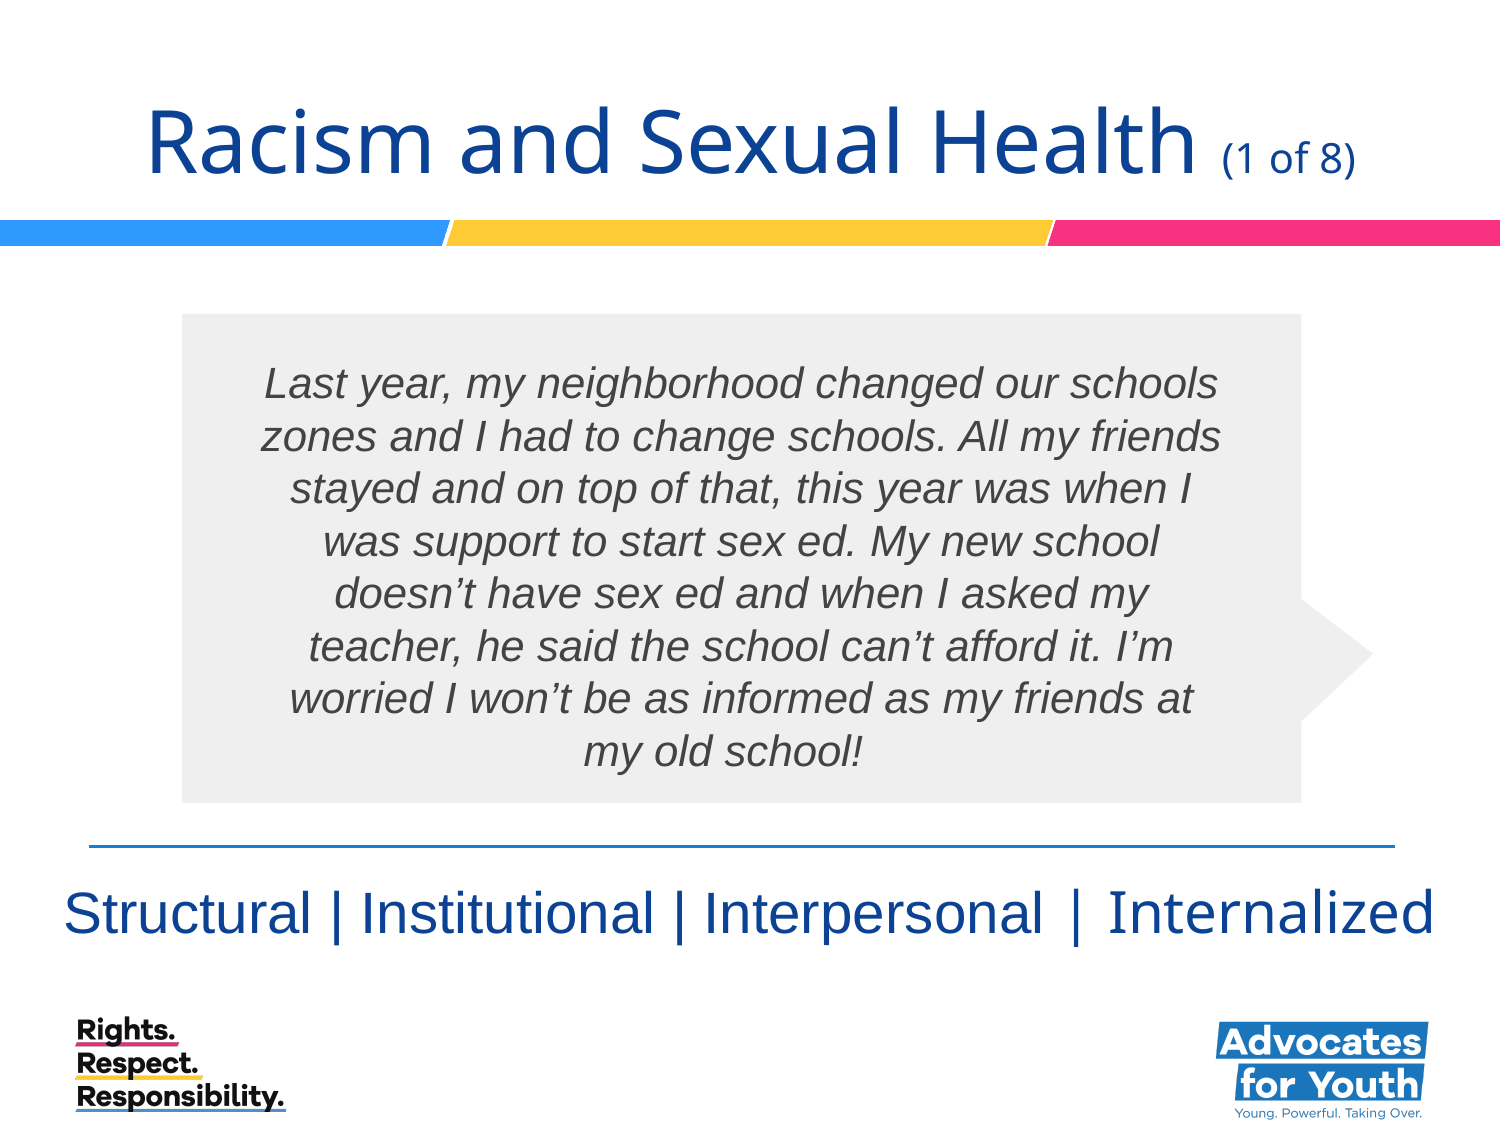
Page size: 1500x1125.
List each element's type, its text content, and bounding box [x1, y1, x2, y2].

picture [0, 207, 1500, 258]
title Racism and Sexual Health (1 of 8) [75, 45, 1425, 233]
list Structural | Institutional | Interpersonal | Internalized [0, 886, 1500, 1018]
text_box [182, 313, 1374, 803]
text_box Last year, my neighborhood changed our schools zones and I had to change schools. All my friends stayed and on top of that, this year was when I was support to start sex ed. My new school doesn’t have sex ed and when I asked my teacher, he said the school can’t afford it. I’m worried I won’t be as informed as my friends at my old school! [245, 347, 1239, 783]
